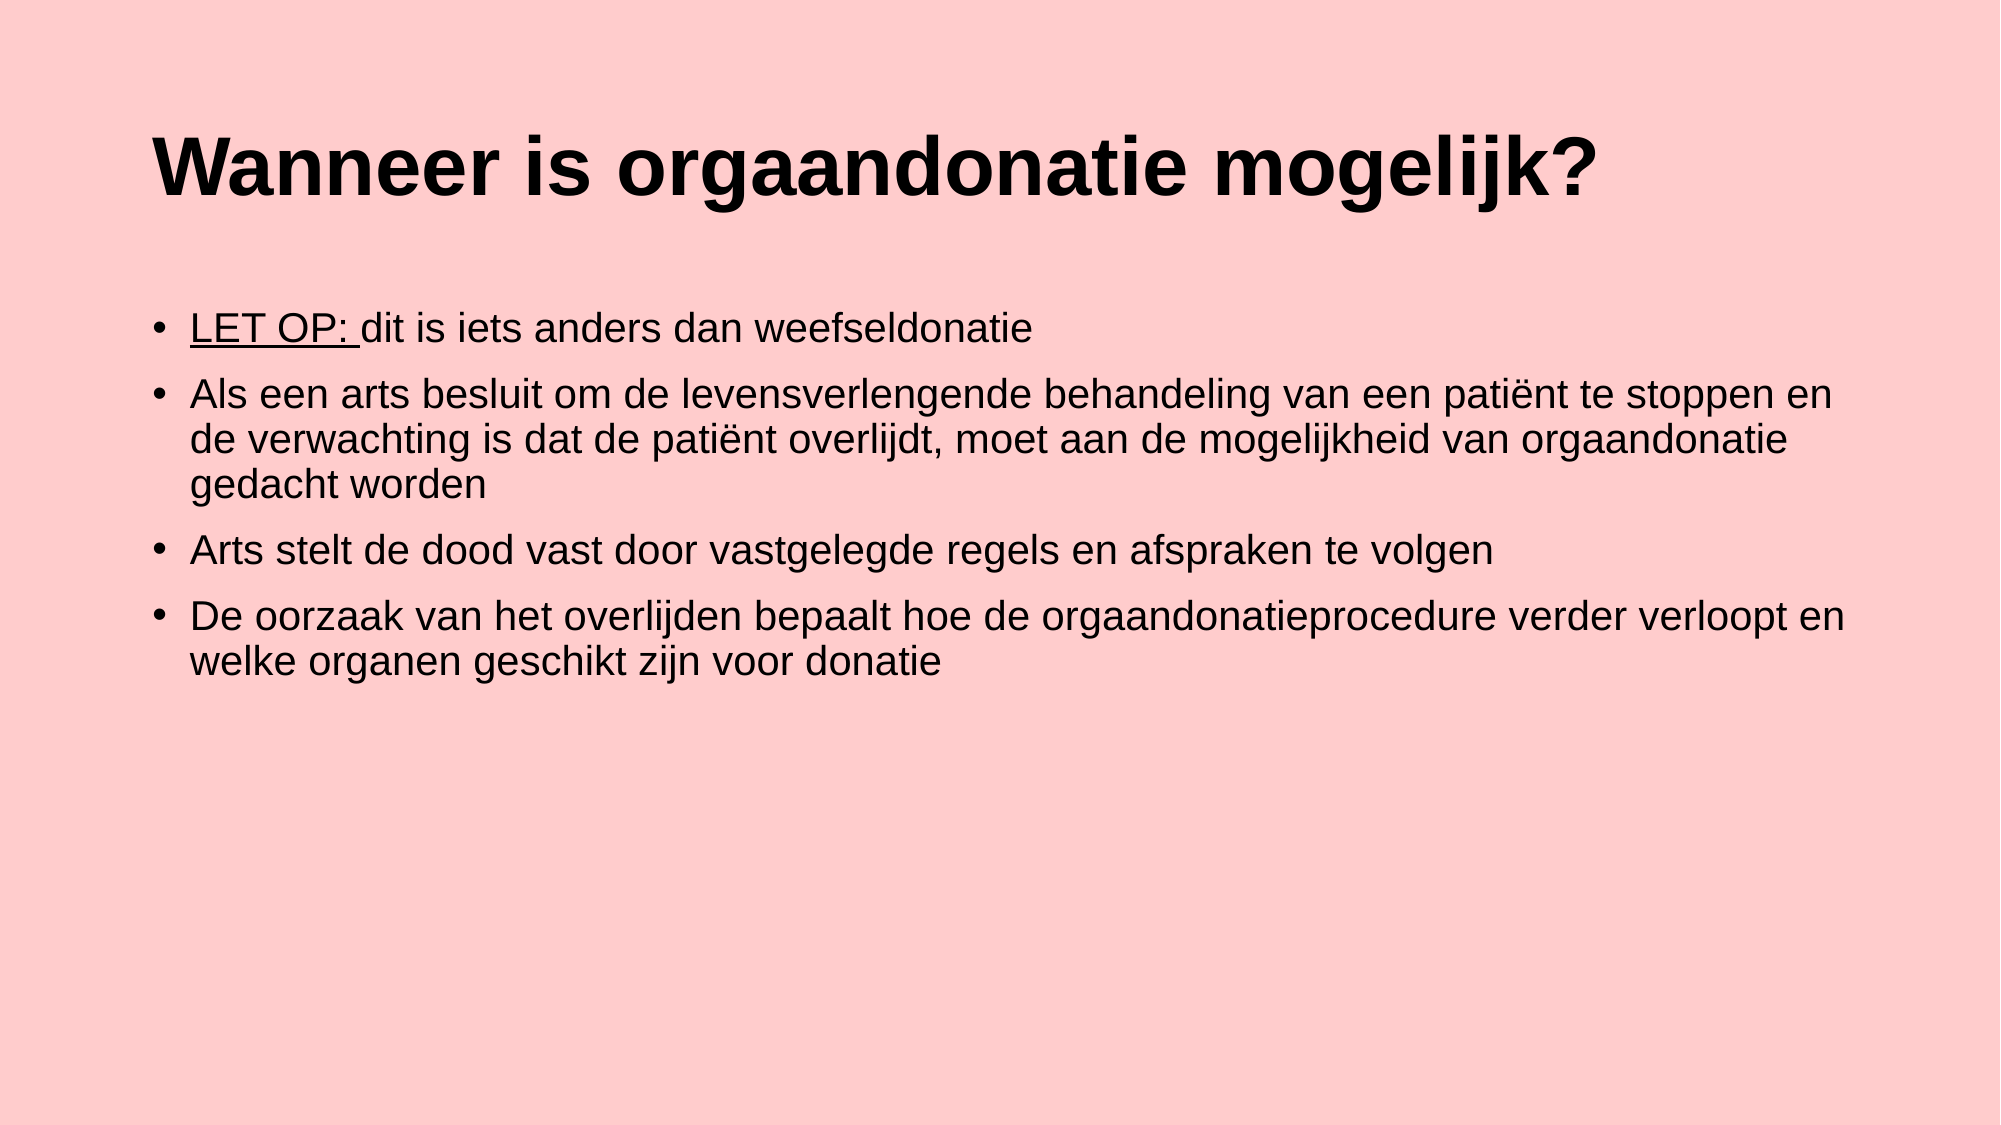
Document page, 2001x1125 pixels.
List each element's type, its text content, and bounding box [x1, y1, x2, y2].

list LET OP: dit is iets anders dan weefseldonatie Als een arts besluit om de levensverlengende behandeling van een patiënt te stoppen en de verwachting is dat de patiënt overlijdt, moet aan de mogelijkheid van orgaandonatie gedacht worden Arts stelt de dood vast door vastgelegde regels en afspraken te volgen De oorzaak van het overlijden bepaalt hoe de orgaandonatieprocedure verder verloopt en welke organen geschikt zijn voor donatie [137, 299, 1863, 1014]
title Wanneer is orgaandonatie mogelijk? [137, 59, 1863, 278]
